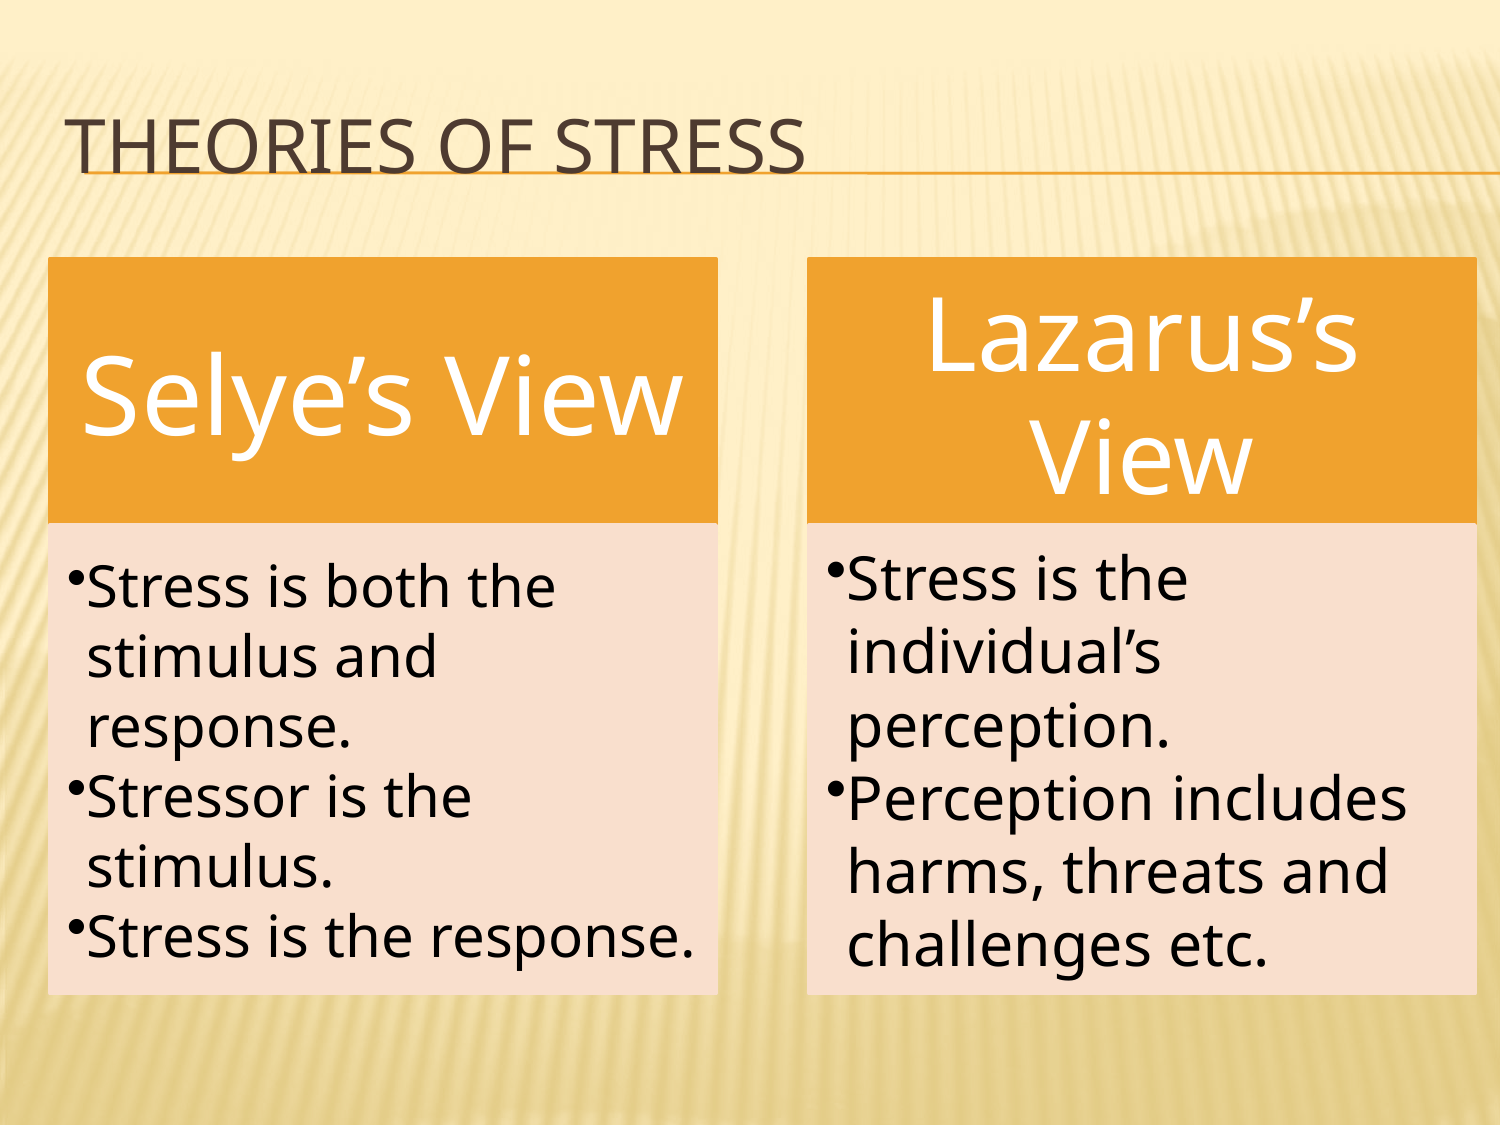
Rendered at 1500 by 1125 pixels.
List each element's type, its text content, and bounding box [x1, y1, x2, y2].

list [49, 254, 1476, 998]
title Theories of stress [50, 75, 1475, 213]
